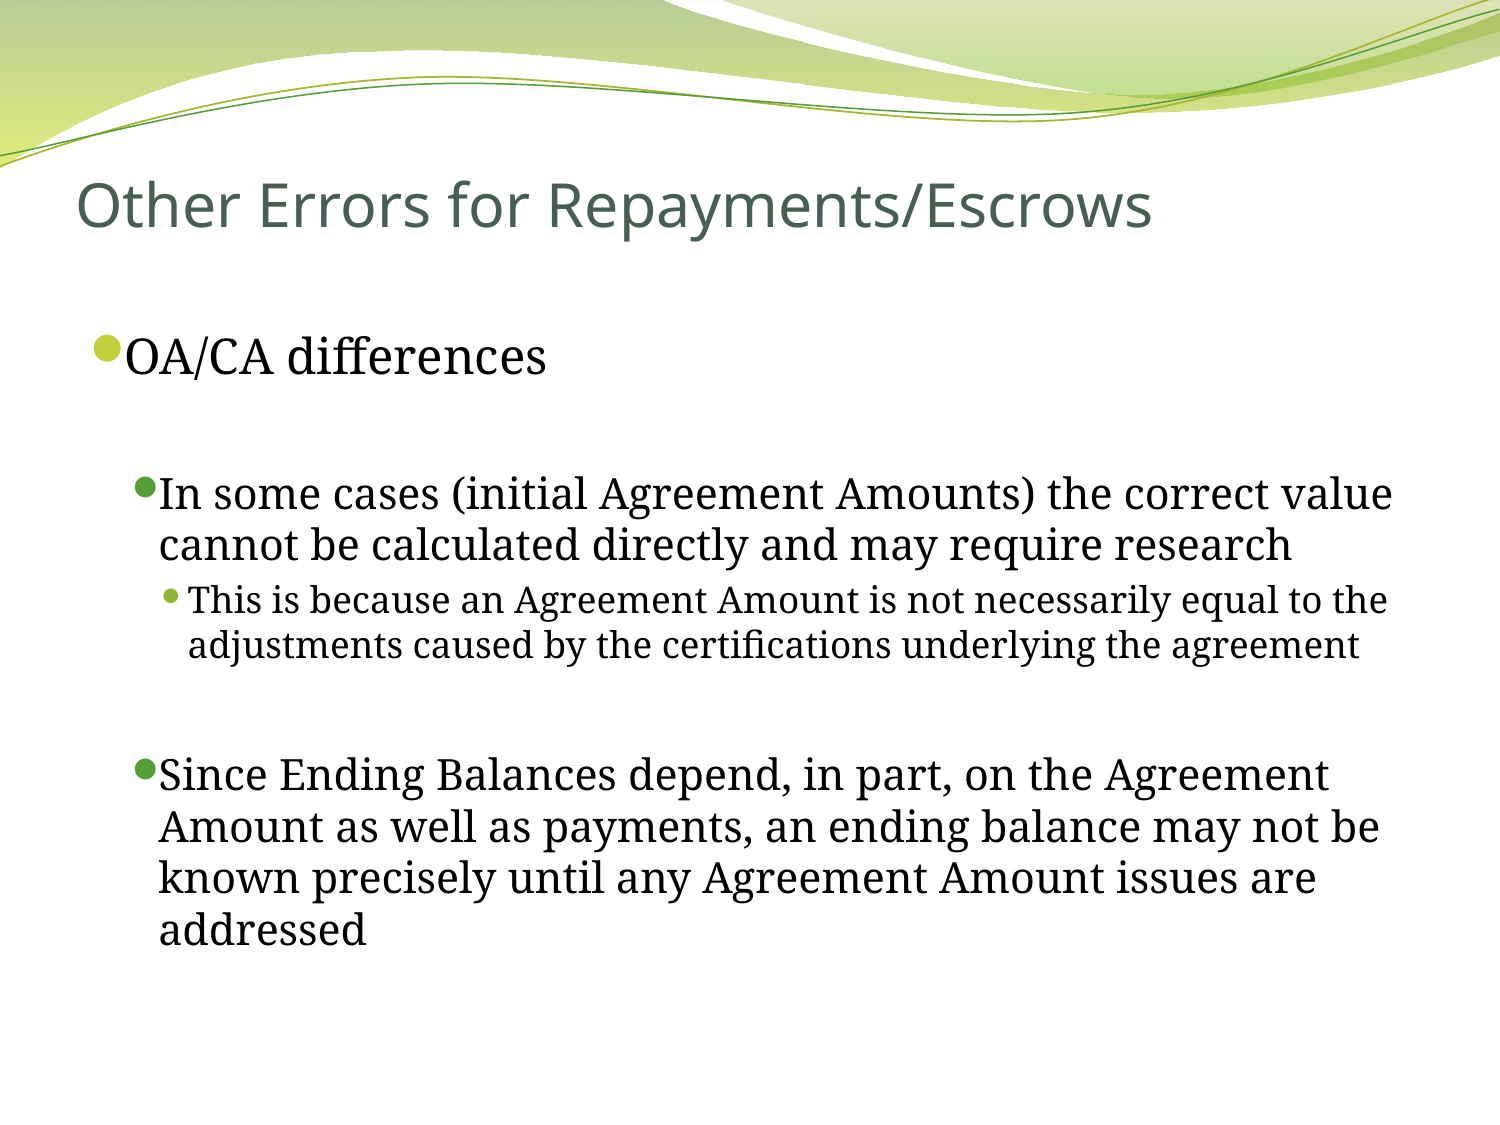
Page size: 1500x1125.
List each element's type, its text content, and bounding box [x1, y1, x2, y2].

title Other Errors for Repayments/Escrows [75, 115, 1425, 240]
list OA/CA differences In some cases (initial Agreement Amounts) the correct value cannot be calculated directly and may require research This is because an Agreement Amount is not necessarily equal to the adjustments caused by the certifications underlying the agreement Since Ending Balances depend, in part, on the Agreement Amount as well as payments, an ending balance may not be known precisely until any Agreement Amount issues are addressed [75, 317, 1425, 1038]
